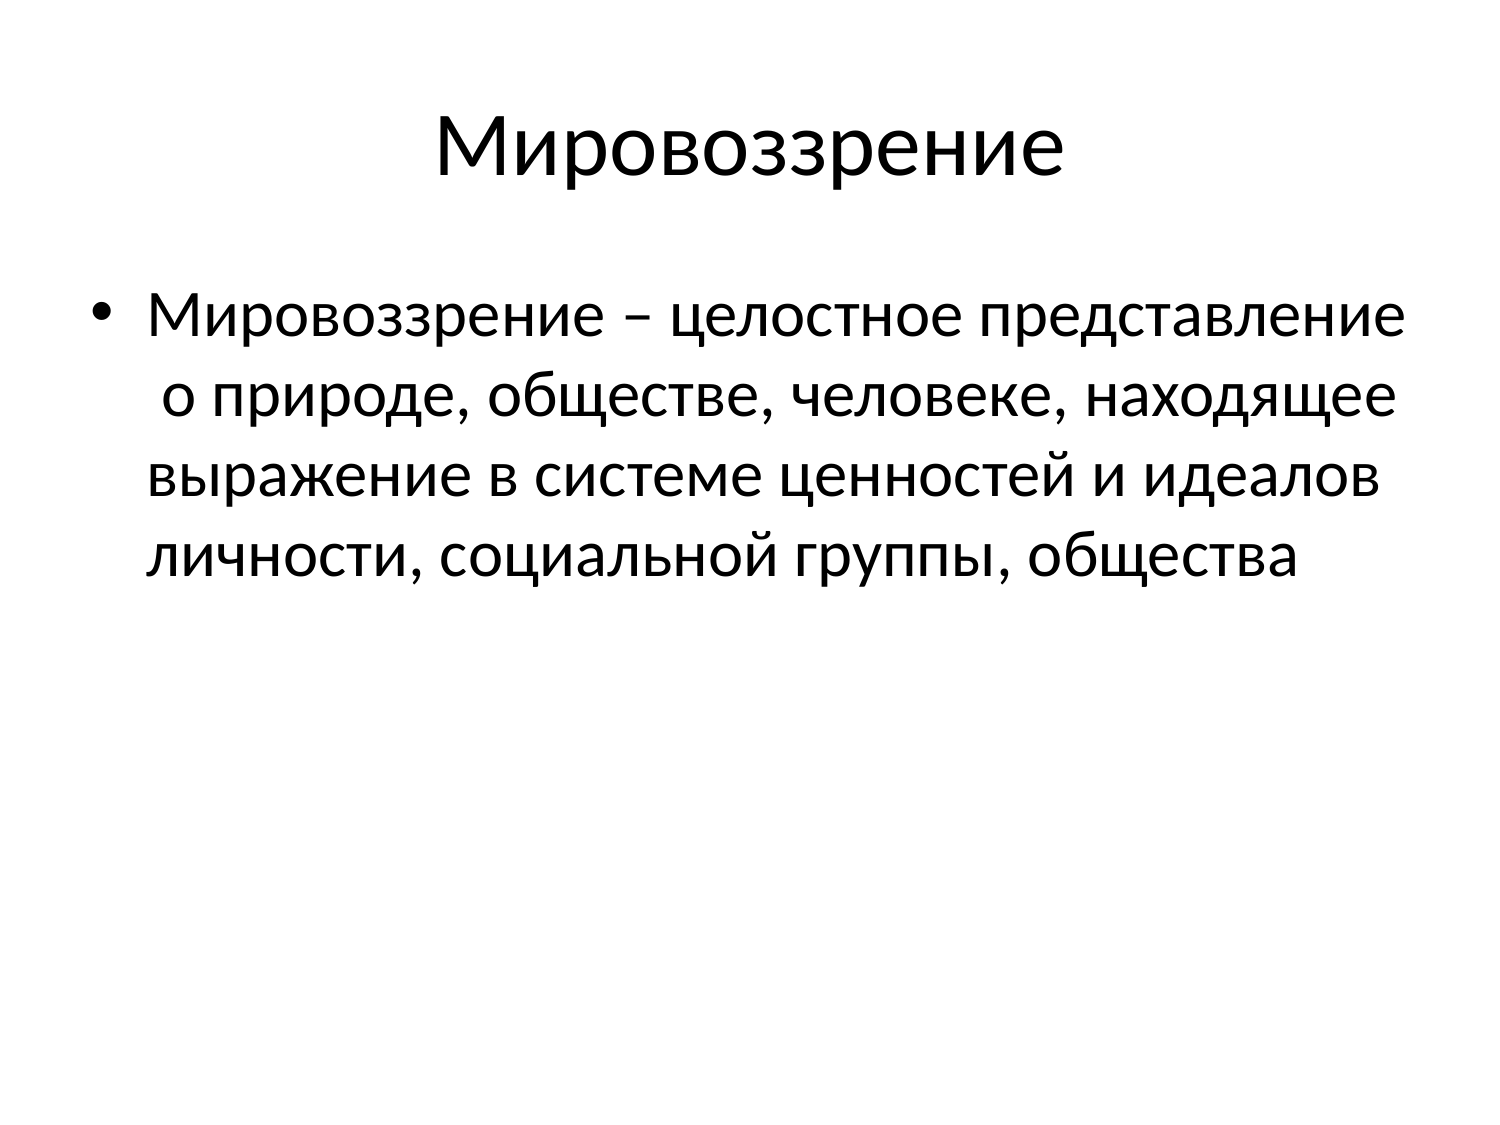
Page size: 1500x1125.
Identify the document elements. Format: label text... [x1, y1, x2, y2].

list Мировоззрение – целостное представление о природе, обществе, человеке, находящее выражение в системе ценностей и идеалов личности, социальной группы, общества [75, 262, 1425, 1005]
title Мировоззрение [75, 45, 1425, 233]
